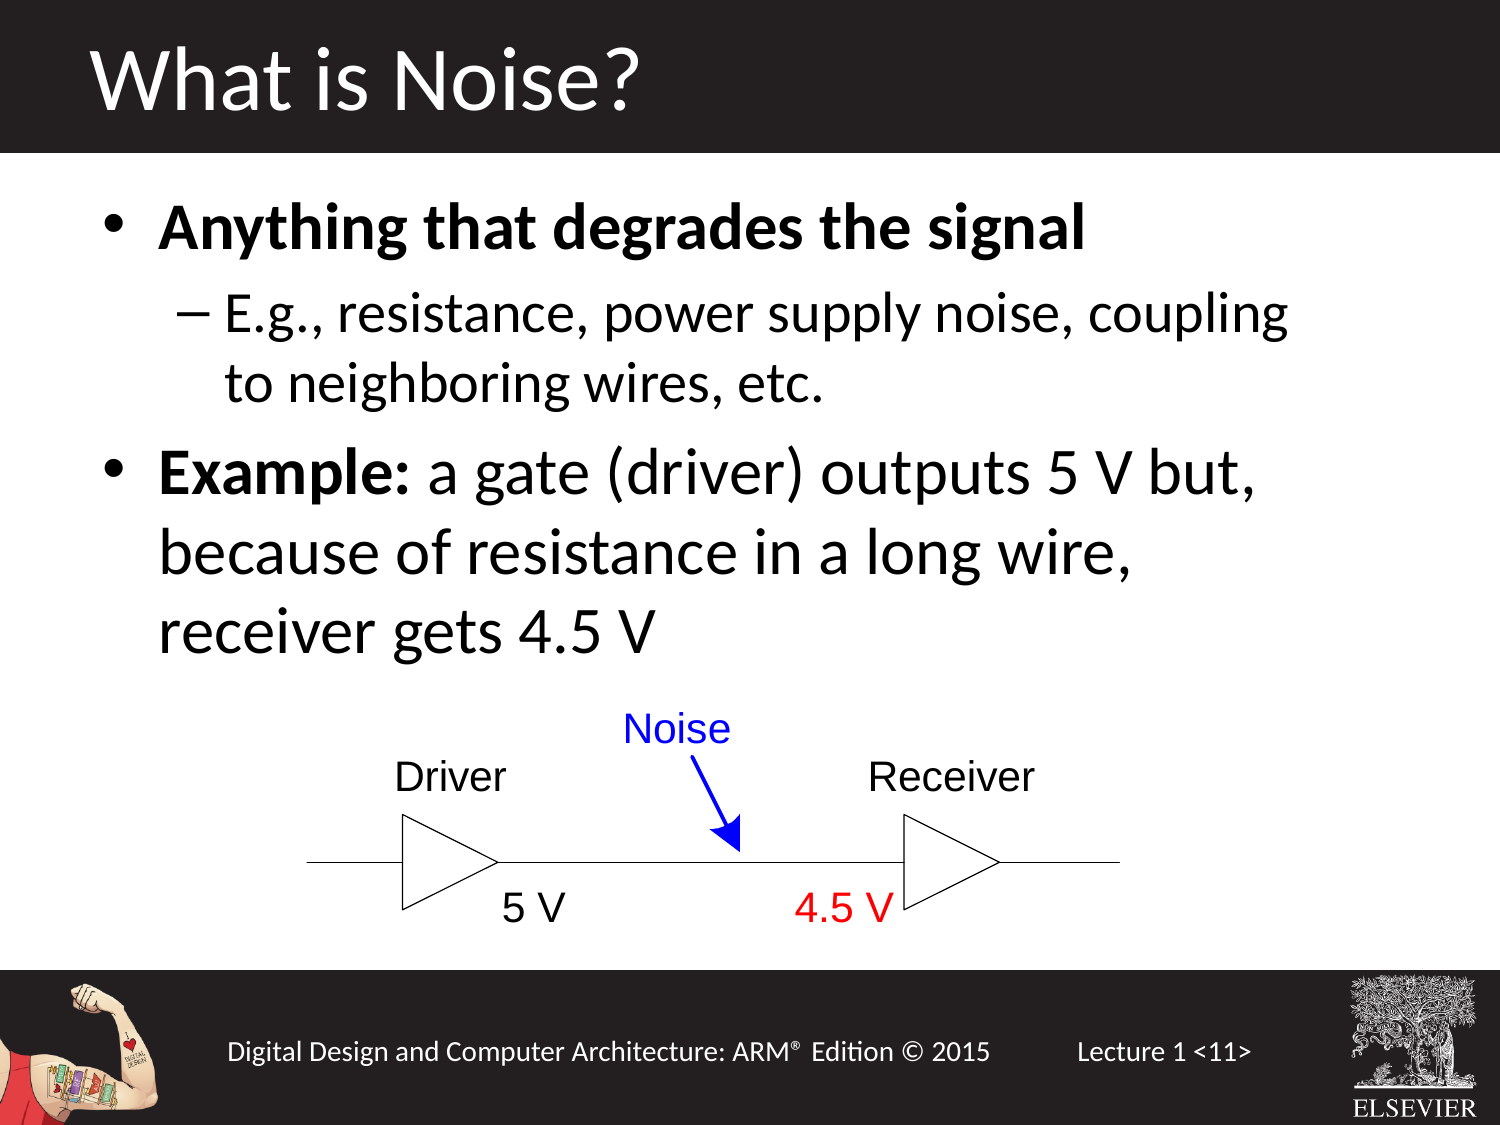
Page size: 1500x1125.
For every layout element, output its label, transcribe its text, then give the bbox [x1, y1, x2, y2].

picture [1350, 974, 1477, 1117]
text_box What is Noise? [75, 11, 1375, 136]
list Anything that degrades the signal E.g., resistance, power supply noise, coupling to neighboring wires, etc. Example: a gate (driver) outputs 5 V but, because of resistance in a long wire, receiver gets 4.5 V [87, 174, 1313, 988]
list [299, 693, 1126, 988]
picture [0, 979, 163, 1125]
